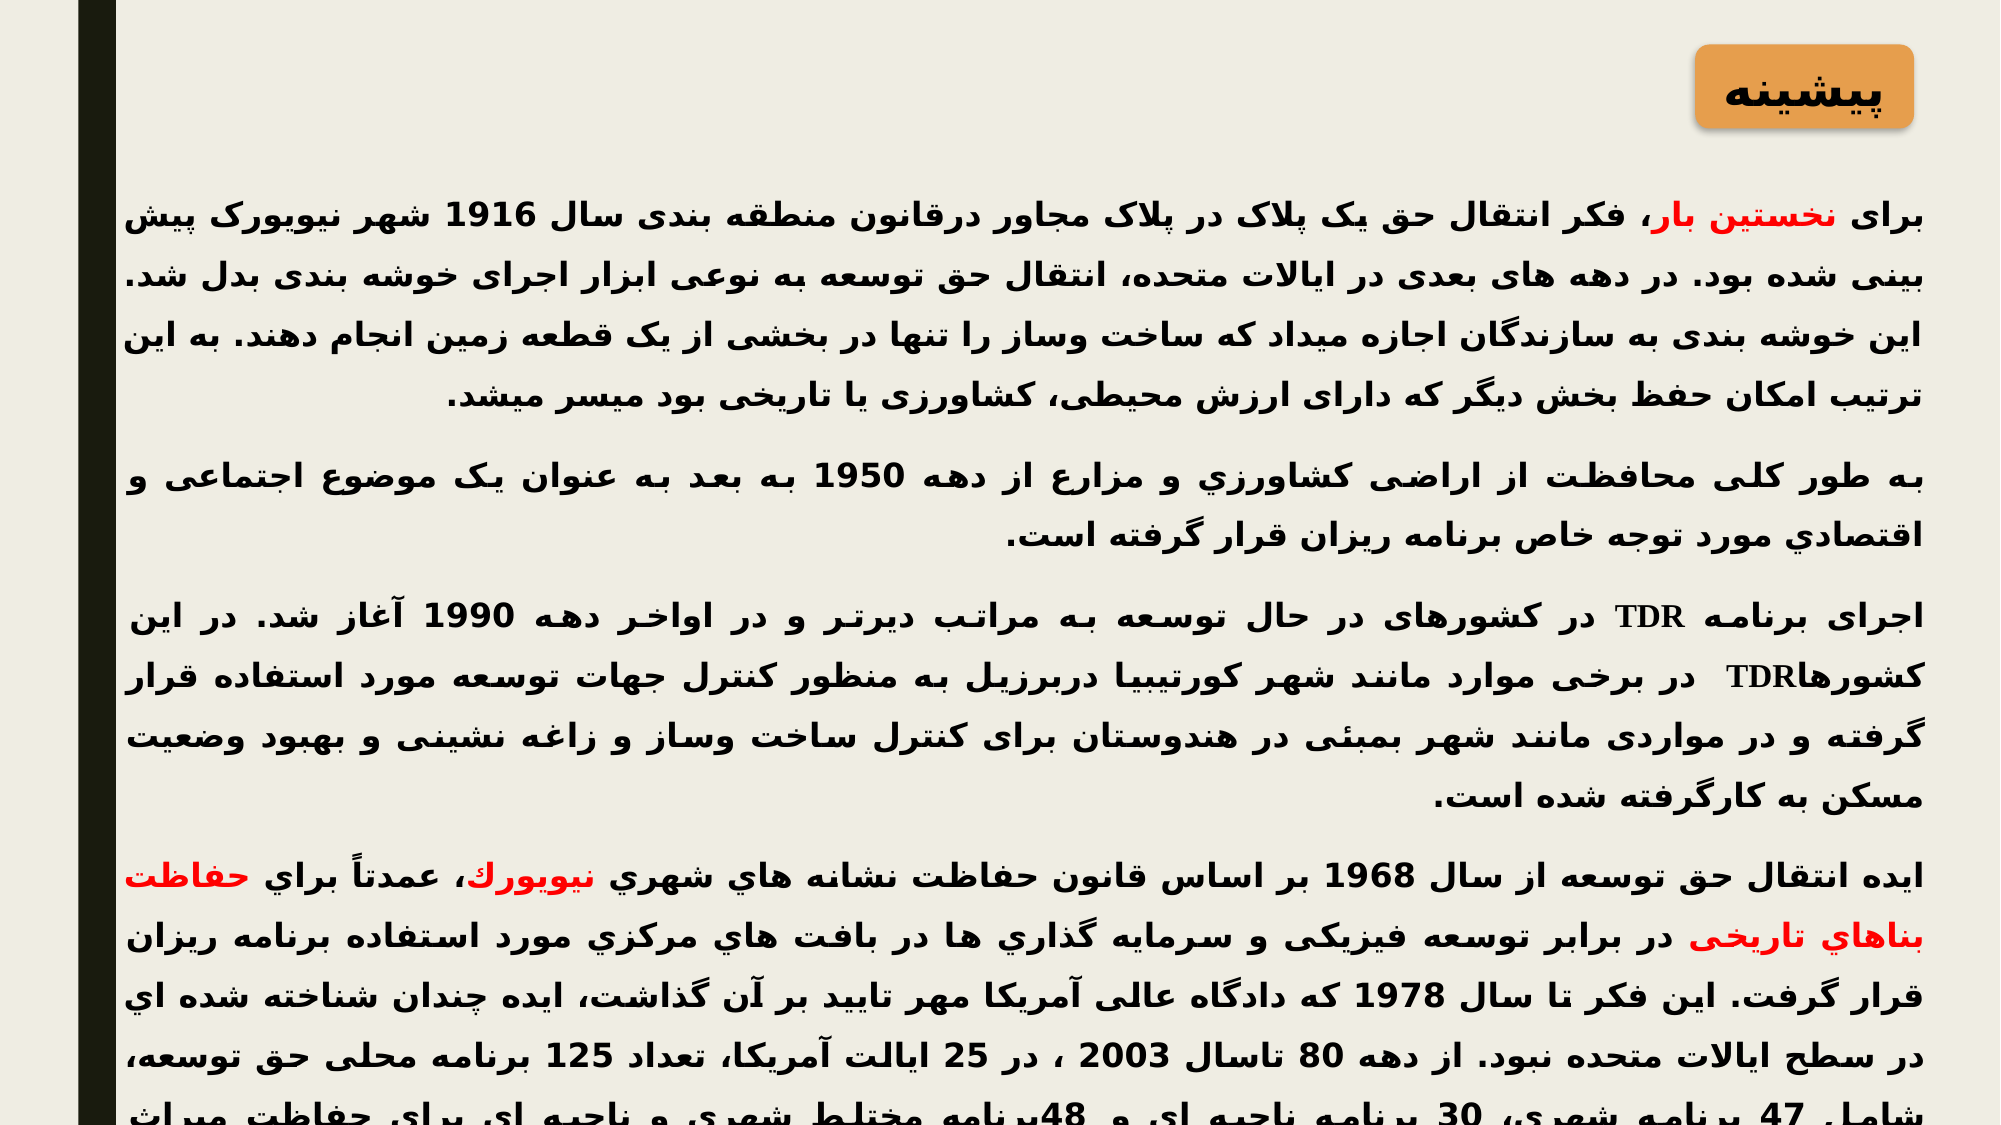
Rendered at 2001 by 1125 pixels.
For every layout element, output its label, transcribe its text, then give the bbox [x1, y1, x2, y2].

text_box پیشینه [1692, 41, 1917, 132]
text_box برای نخستین بار، فکر انتقال حق یک پلاک در پلاک مجاور درقانون منطقه بندی سال 1916 شهر نیویورک پیش بینی شده بود. در دهه های بعدی در ایالات متحده، انتقال حق توسعه به نوعی ابزار اجرای خوشه بندی بدل شد. این خوشه بندی به سازندگان اجازه میداد که ساخت وساز را تنها در بخشی از یک قطعه زمین انجام دهند. به این ترتیب امکان حفظ بخش دیگر که دارای ارزش محیطی، کشاورزی یا تاریخی بود میسر میشد. به طور کلی محافظت از اراضی کشاورزي و مزارع از دهه 1950 به بعد به عنوان یک موضوع اجتماعی و اقتصادي مورد توجه خاص برنامه ریزان قرار گرفته است. اجرای برنامه TDR در کشورهای در حال توسعه به مراتب دیرتر و در اواخر دهه 1990 آغاز شد. در این کشورهاTDR در برخی موارد مانند شهر کورتیبیا دربرزیل به منظور کنترل جهات توسعه مورد استفاده قرار گرفته و در مواردی مانند شهر بمبئی در هندوستان برای کنترل ساخت وساز و زاغه نشینی و بهبود وضعیت مسکن به کارگرفته شده است. ایده انتقال حق توسعه از سال 1968 بر اساس قانون حفاظت نشانه هاي شهري نیویورك، عمدتاً براي حفاظت بناهاي تاریخی در برابر توسعه فیزیکی و سرمایه گذاري ها در بافت هاي مرکزي مورد استفاده برنامه ریزان قرار گرفت. این فکر تا سال 1978 که دادگاه عالی آمریکا مهر تایید بر آن گذاشت، ایده چندان شناخته شده اي در سطح ایالات متحده نبود. از دهه 80 تاسال 2003 ، در 25 ایالت آمریکا، تعداد 125 برنامه محلی حق توسعه، شامل 47 برنامه شهري، 30 برنامه ناحیه اي و 48برنامه مختلط شهري و ناحیه اي براي حفاظت میراث فرهنگی، فضاي باز و سبز و نیز تحقق سیاست هاي برنامه ریزي کاربري اراضی، مورد طراحی و استفاده قرار گرفته است. [108, 166, 1940, 1003]
